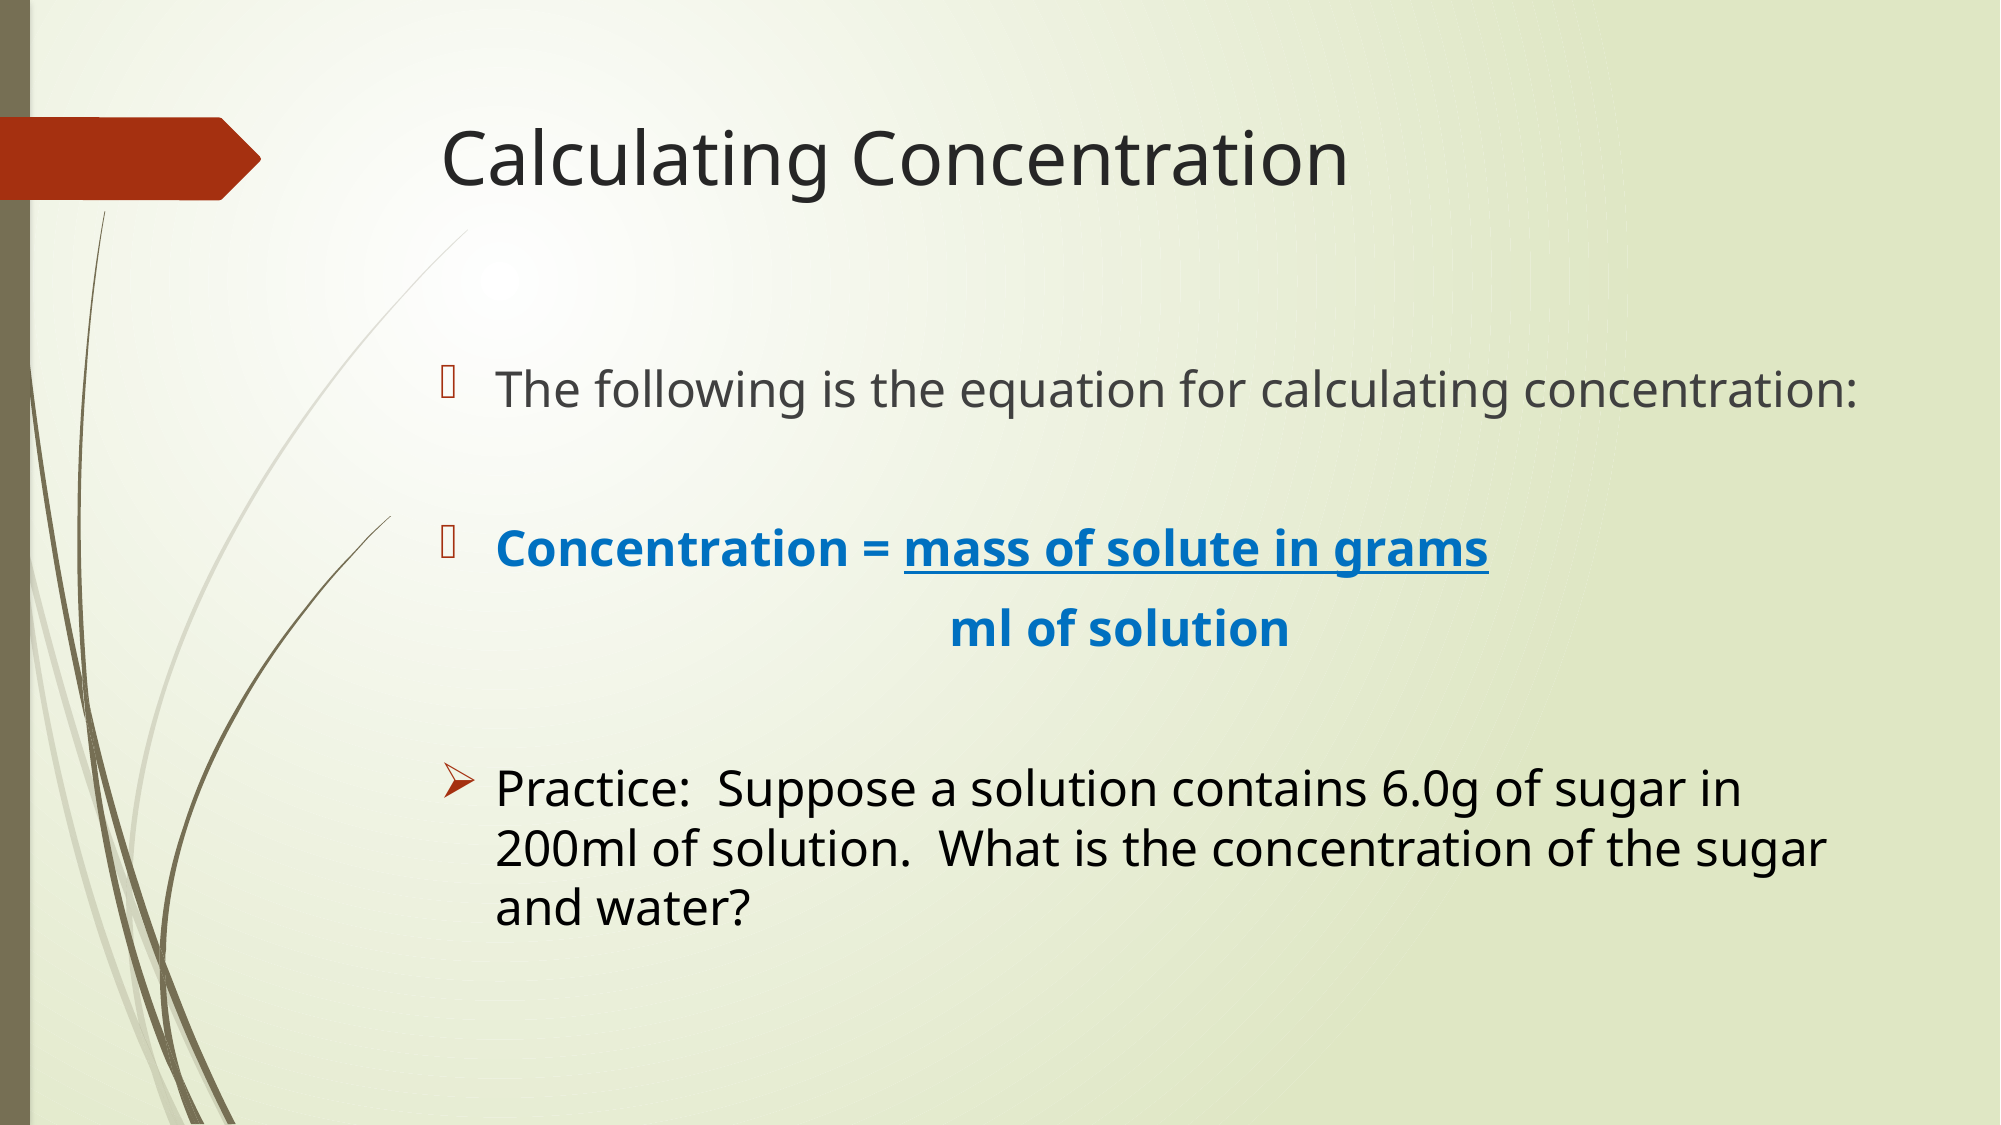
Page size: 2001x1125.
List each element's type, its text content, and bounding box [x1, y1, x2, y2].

title Calculating Concentration [425, 102, 1888, 313]
list The following is the equation for calculating concentration: Concentration = mass of solute in grams ml of solution Practice: Suppose a solution contains 6.0g of sugar in 200ml of solution. What is the concentration of the sugar and water? [424, 350, 1888, 970]
